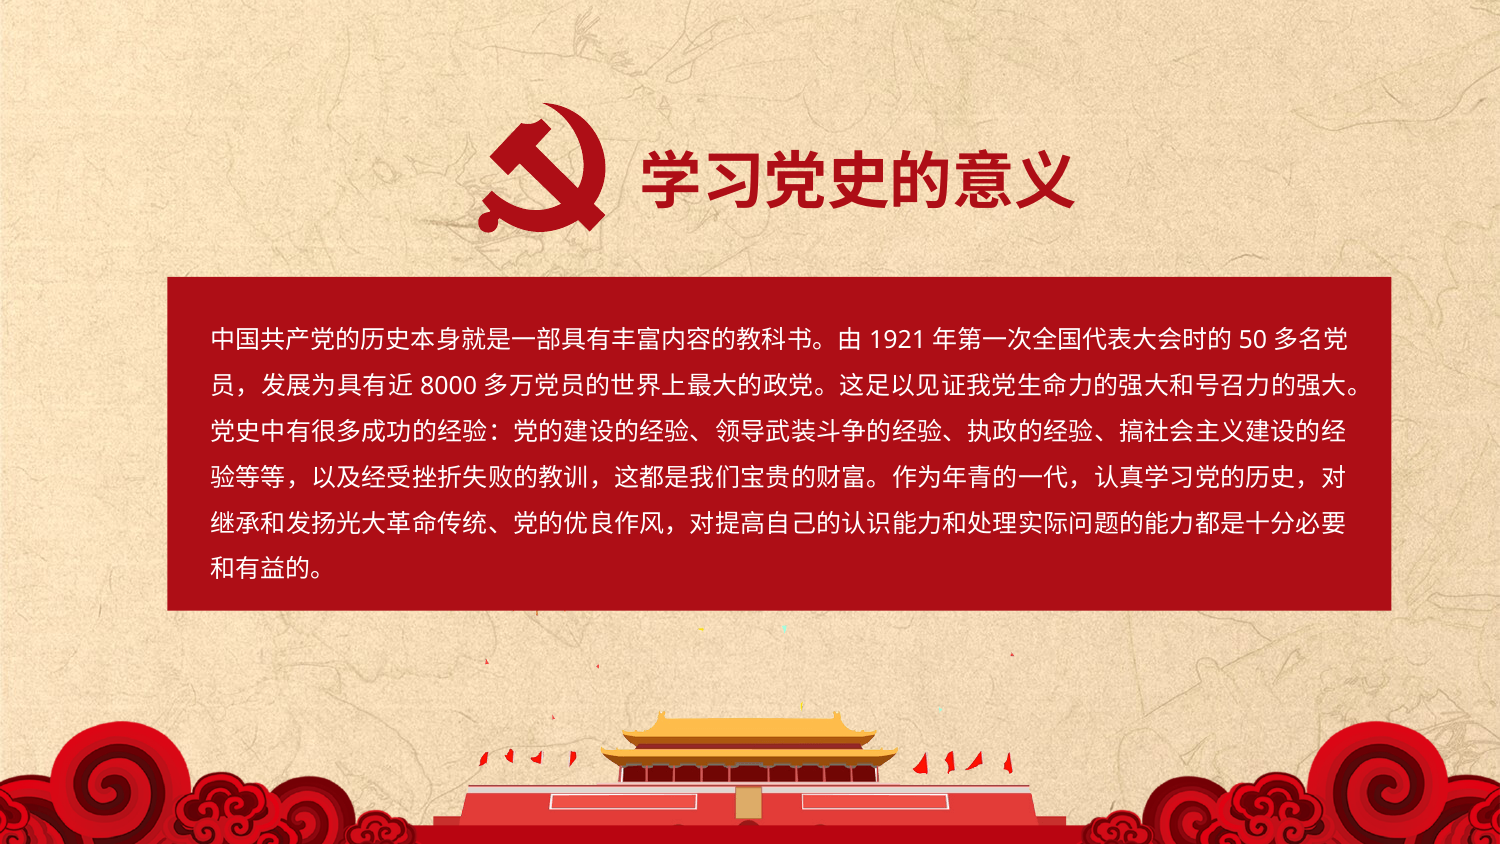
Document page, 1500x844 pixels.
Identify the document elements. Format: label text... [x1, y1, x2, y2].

text_box 学习党史的意义 [625, 133, 1093, 224]
text_box 中国共产党的历史本身就是一部具有丰富内容的教科书。由1921年第一次全国代表大会时的50多名党员，发展为具有近8000多万党员的世界上最大的政党。这足以见证我党生命力的强大和号召力的强大。 党史中有很多成功的经验：党的建设的经验、领导武装斗争的经验、执政的经验、搞社会主义建设的经验等等，以及经受挫折失败的教训，这都是我们宝贵的财富。作为年青的一代，认真学习党的历史，对继承和发扬光大革命传统、党的优良作风，对提高自己的认识能力和处理实际问题的能力都是十分必要和有益的。 [195, 300, 1364, 591]
text_box [165, 275, 1393, 613]
text_box [478, 102, 606, 233]
picture [0, 0, 1500, 844]
